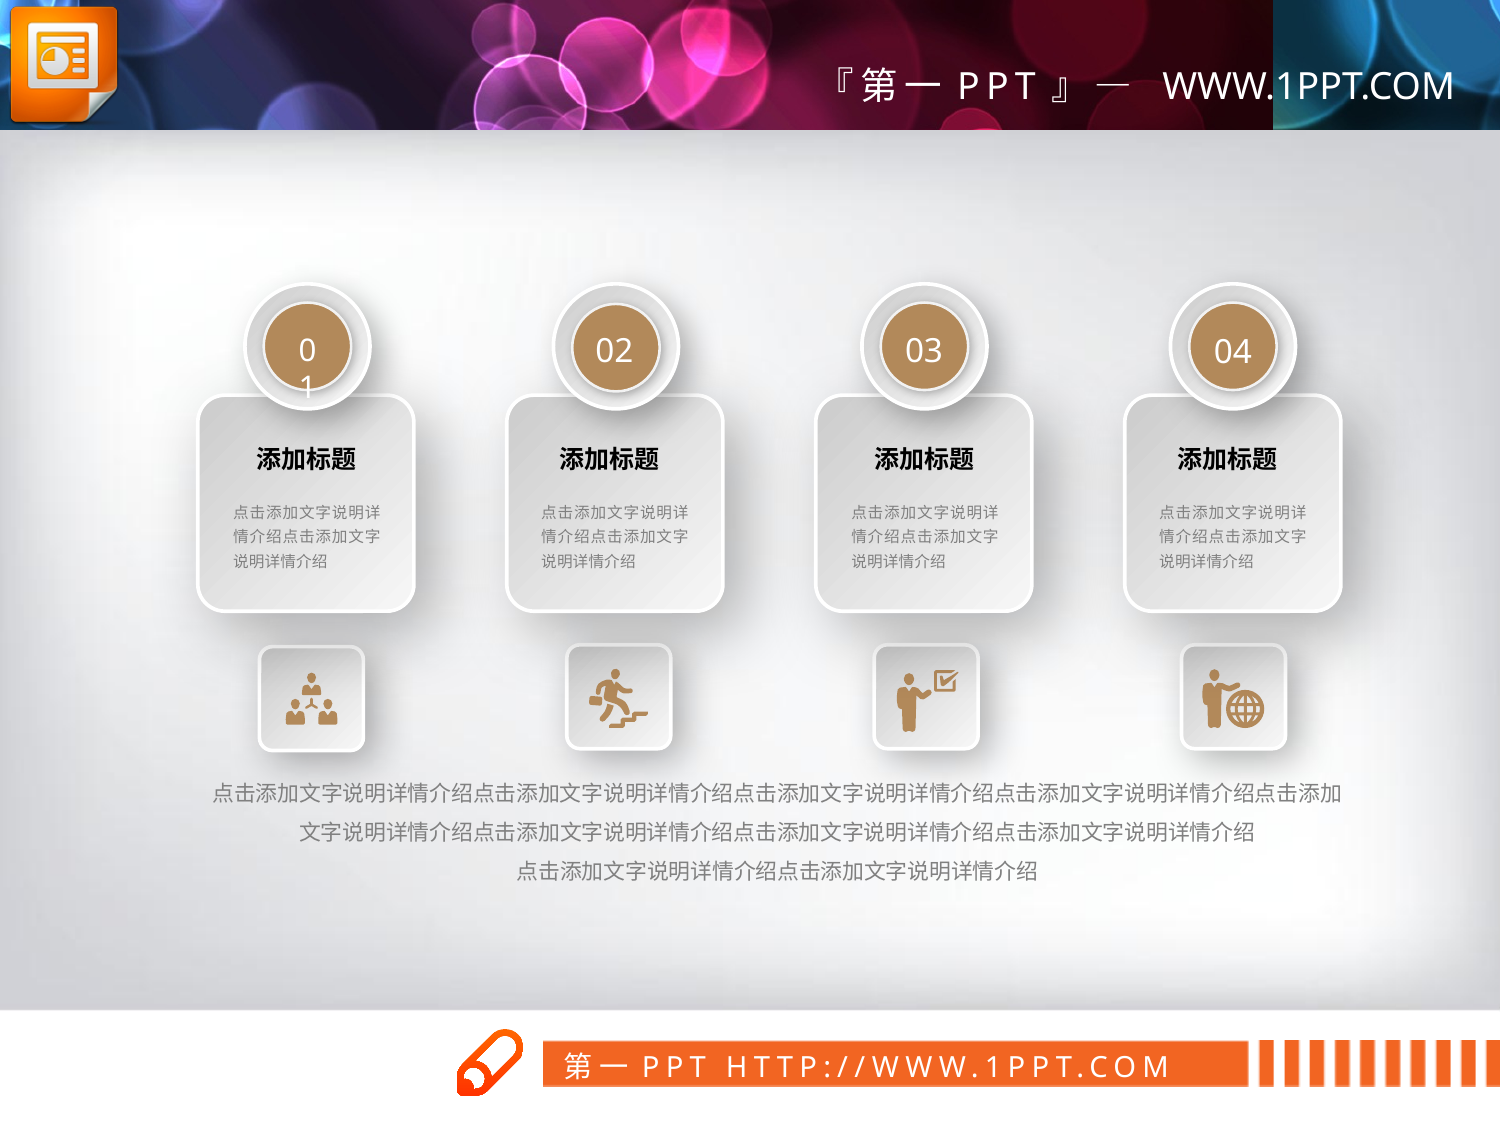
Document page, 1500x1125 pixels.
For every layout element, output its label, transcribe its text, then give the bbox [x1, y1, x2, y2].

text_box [506, 394, 724, 612]
picture [0, 0, 1500, 1012]
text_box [1181, 644, 1286, 749]
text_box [1124, 394, 1342, 612]
text_box 点击添加文字说明详情介绍点击添加文字说明详情介绍点击添加文字说明详情介绍点击添加文字说明详情介绍点击添加文字说明详情介绍点击添加文字说明详情介绍点击添加文字说明详情介绍点击添加文字说明详情介绍 点击添加文字说明详情介绍点击添加文字说明详情介绍 [191, 758, 1365, 892]
picture [543, 1040, 1500, 1087]
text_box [815, 394, 1033, 612]
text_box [1170, 283, 1296, 410]
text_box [197, 394, 415, 612]
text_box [861, 283, 988, 410]
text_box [566, 644, 671, 749]
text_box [553, 283, 679, 410]
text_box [259, 646, 364, 751]
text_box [873, 644, 979, 749]
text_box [244, 283, 371, 410]
